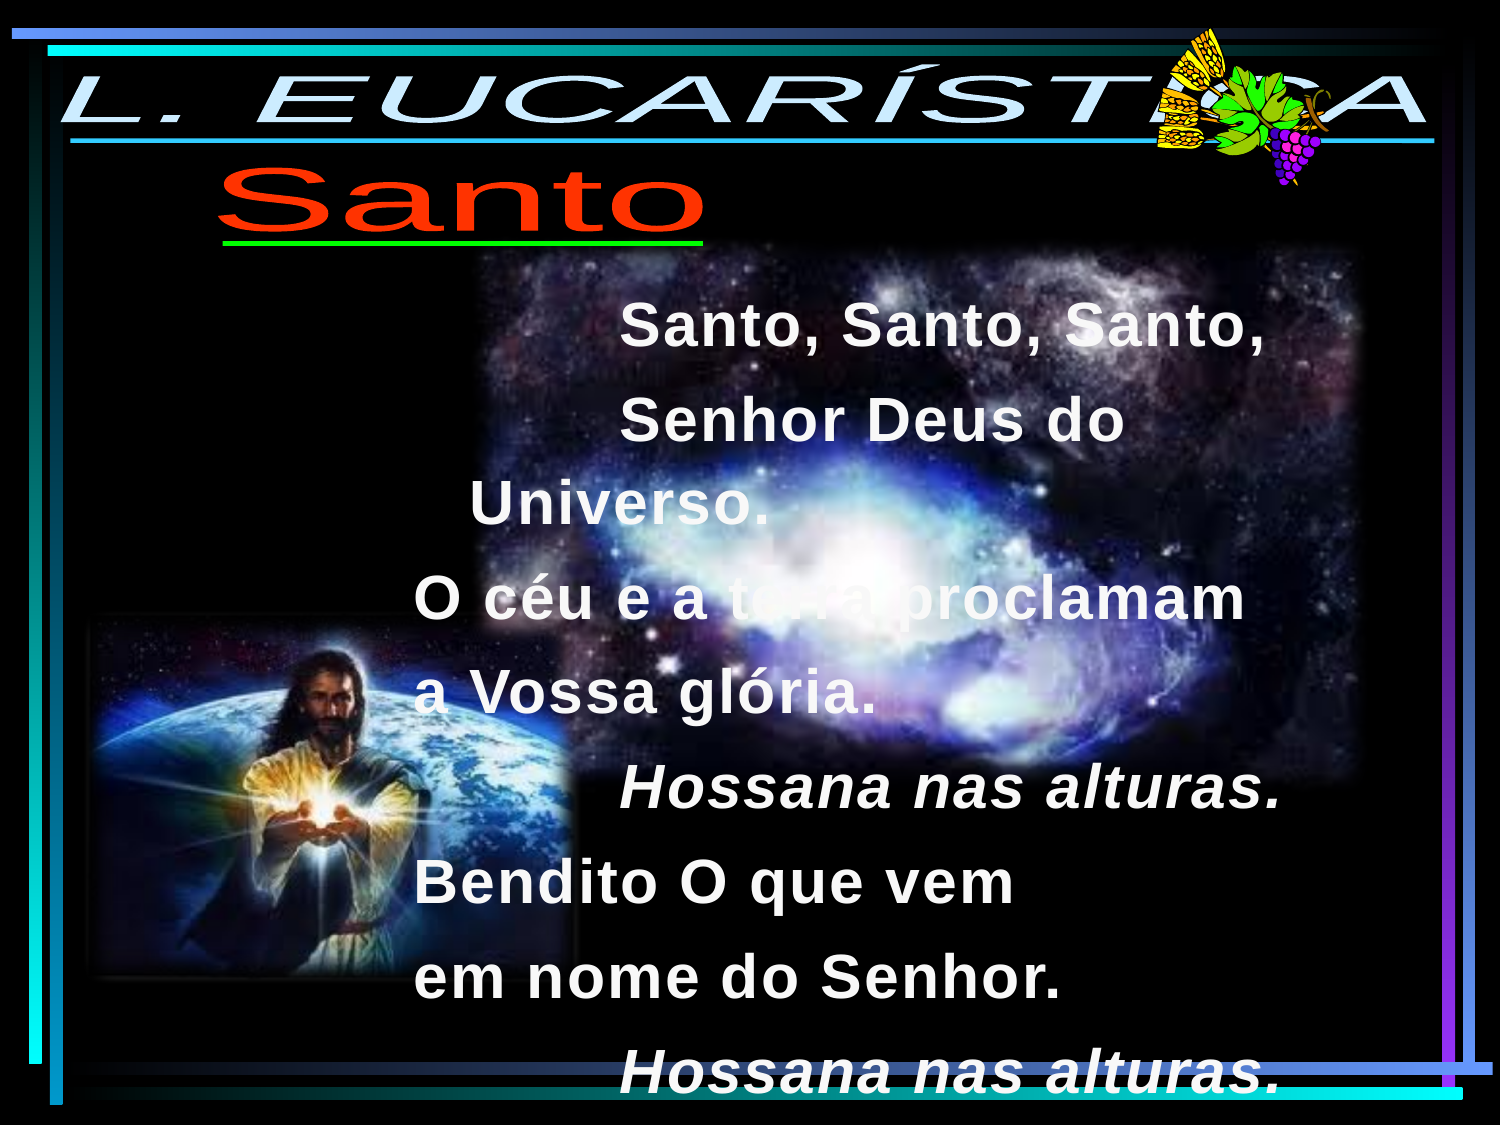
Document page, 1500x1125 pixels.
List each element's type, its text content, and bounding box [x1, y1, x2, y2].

list Santo, Santo, Santo, Senhor Deus do Universo. O céu e a terra proclamam a Vossa glória. Hossana nas alturas. Bendito O que vem em nome do Senhor. Hossana nas alturas. [398, 269, 1459, 1055]
picture [81, 234, 1372, 985]
picture [1174, 22, 1334, 193]
